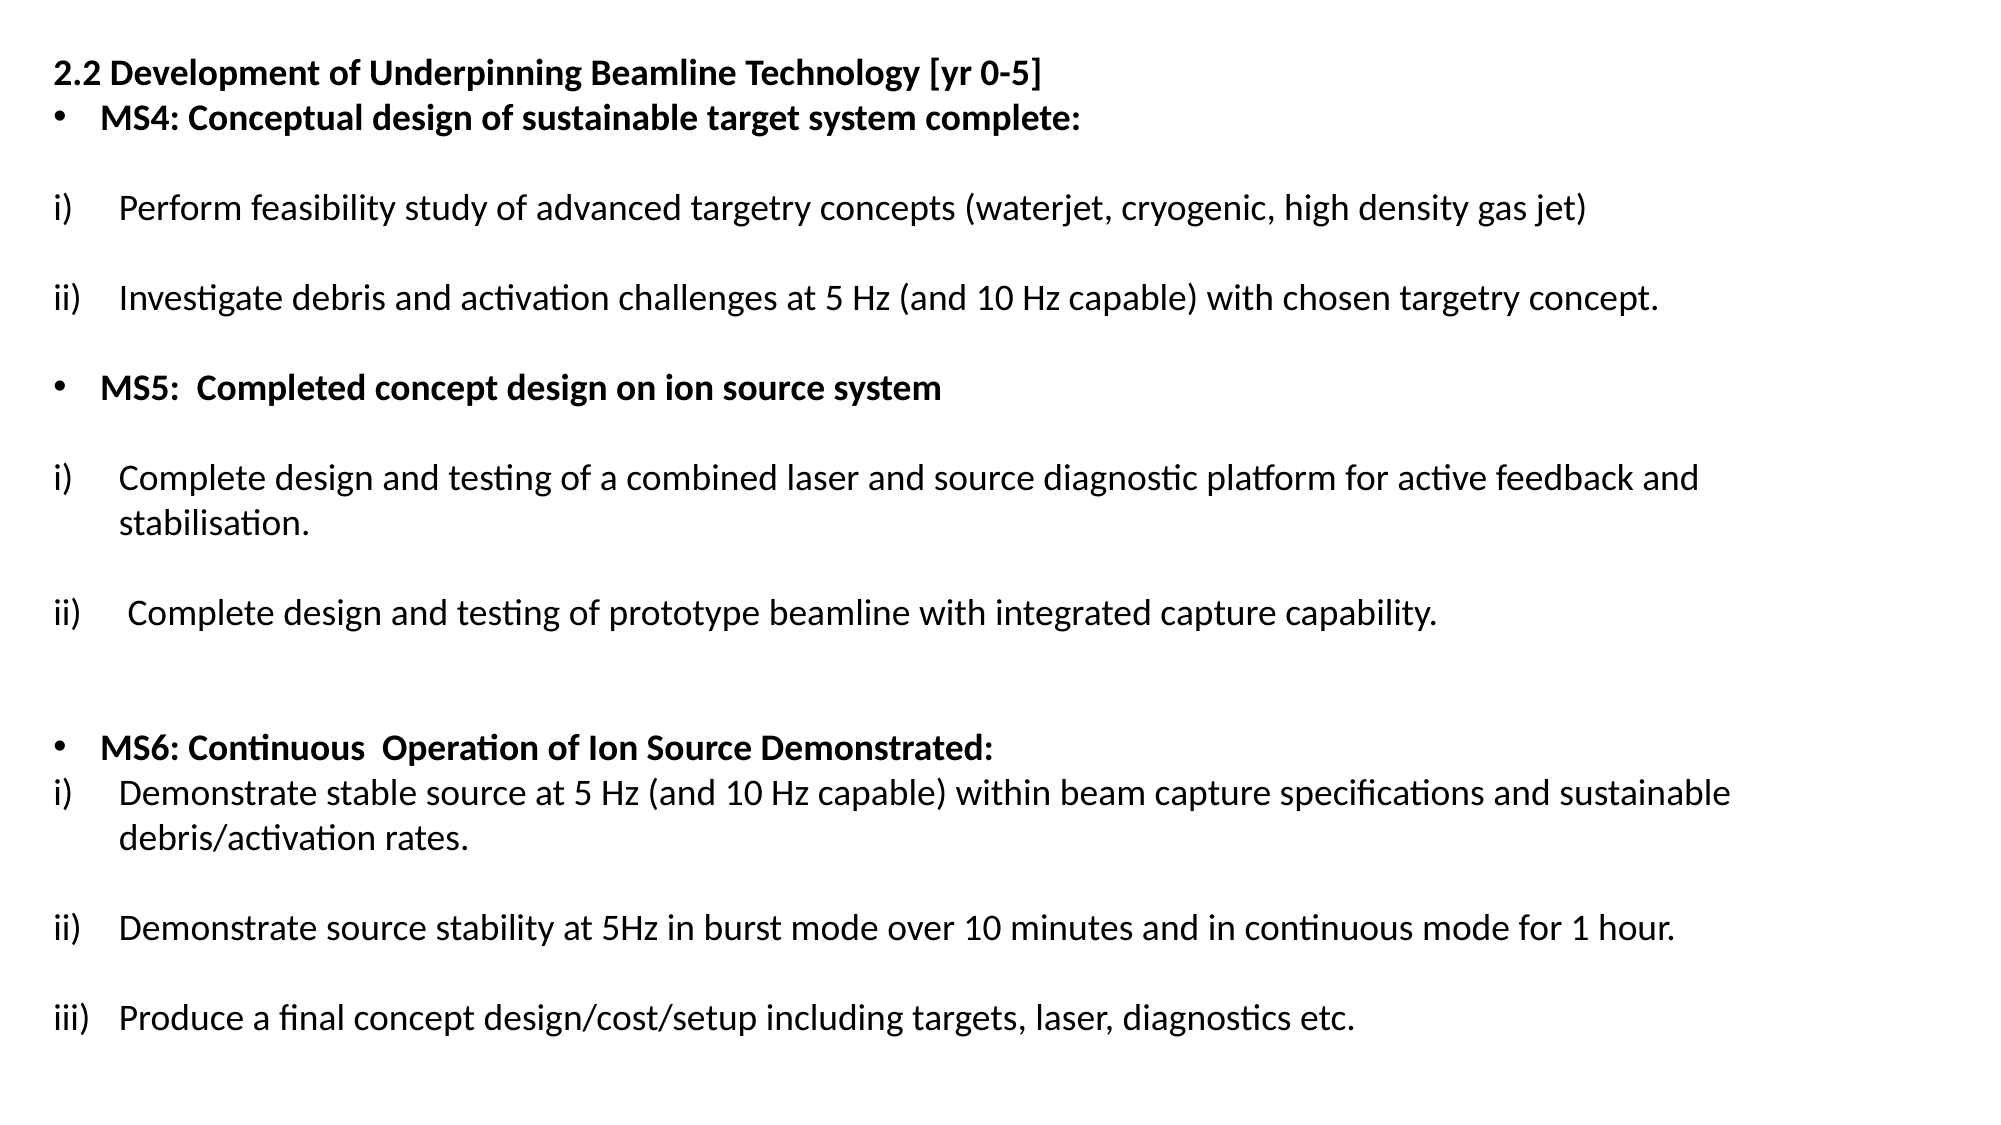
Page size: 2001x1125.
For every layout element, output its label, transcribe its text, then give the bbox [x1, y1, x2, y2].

text_box 2.2 Development of Underpinning Beamline Technology [yr 0-5] MS4: Conceptual design of sustainable target system complete: Perform feasibility study of advanced targetry concepts (waterjet, cryogenic, high density gas jet) Investigate debris and activation challenges at 5 Hz (and 10 Hz capable) with chosen targetry concept. MS5: Completed concept design on ion source system Complete design and testing of a combined laser and source diagnostic platform for active feedback and stabilisation. Complete design and testing of prototype beamline with integrated capture capability. MS6: Continuous Operation of Ion Source Demonstrated: Demonstrate stable source at 5 Hz (and 10 Hz capable) within beam capture specifications and sustainable debris/activation rates. Demonstrate source stability at 5Hz in burst mode over 10 minutes and in continuous mode for 1 hour. Produce a final concept design/cost/setup including targets, laser, diagnostics etc. [38, 40, 1913, 1046]
